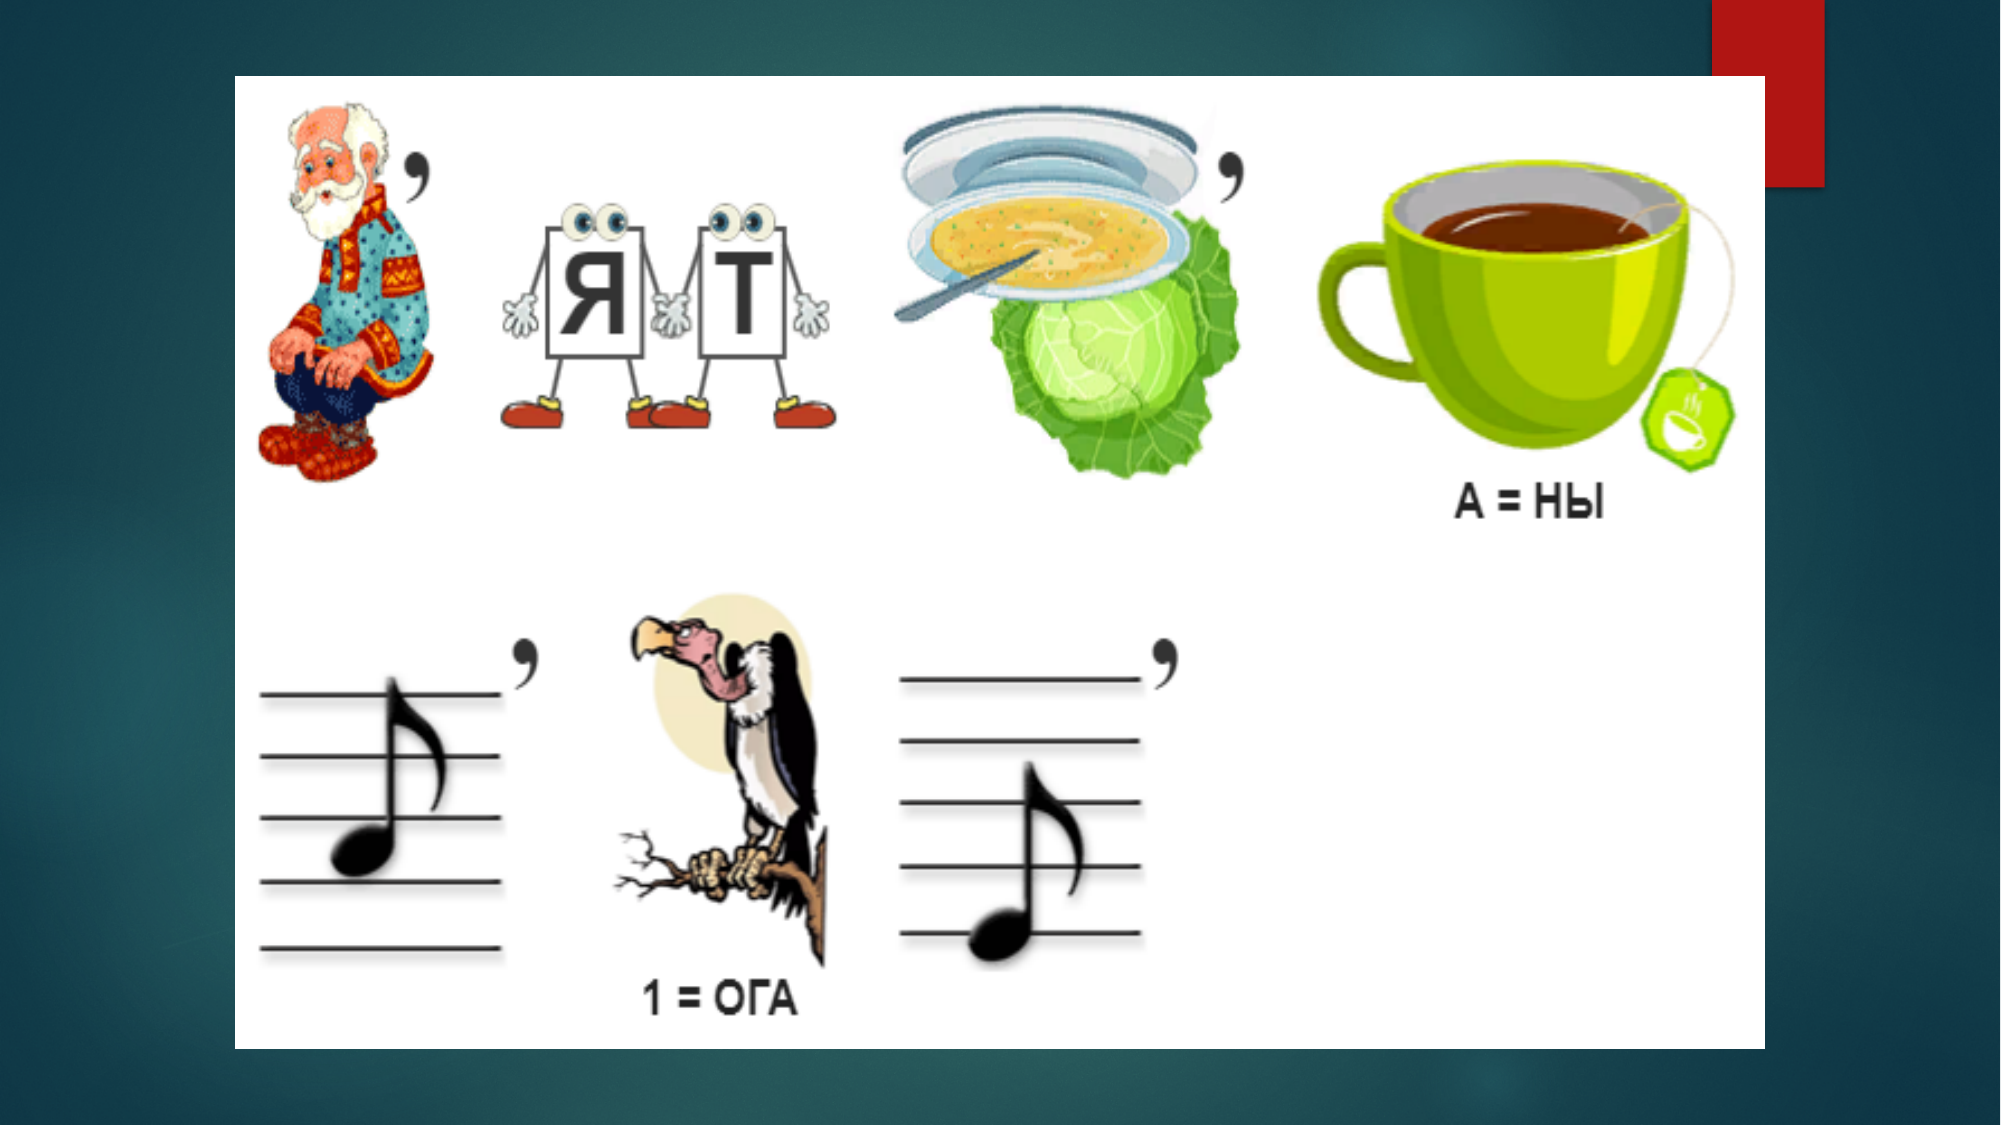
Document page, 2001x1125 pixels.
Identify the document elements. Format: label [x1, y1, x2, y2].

picture [0, 0, 1766, 1125]
